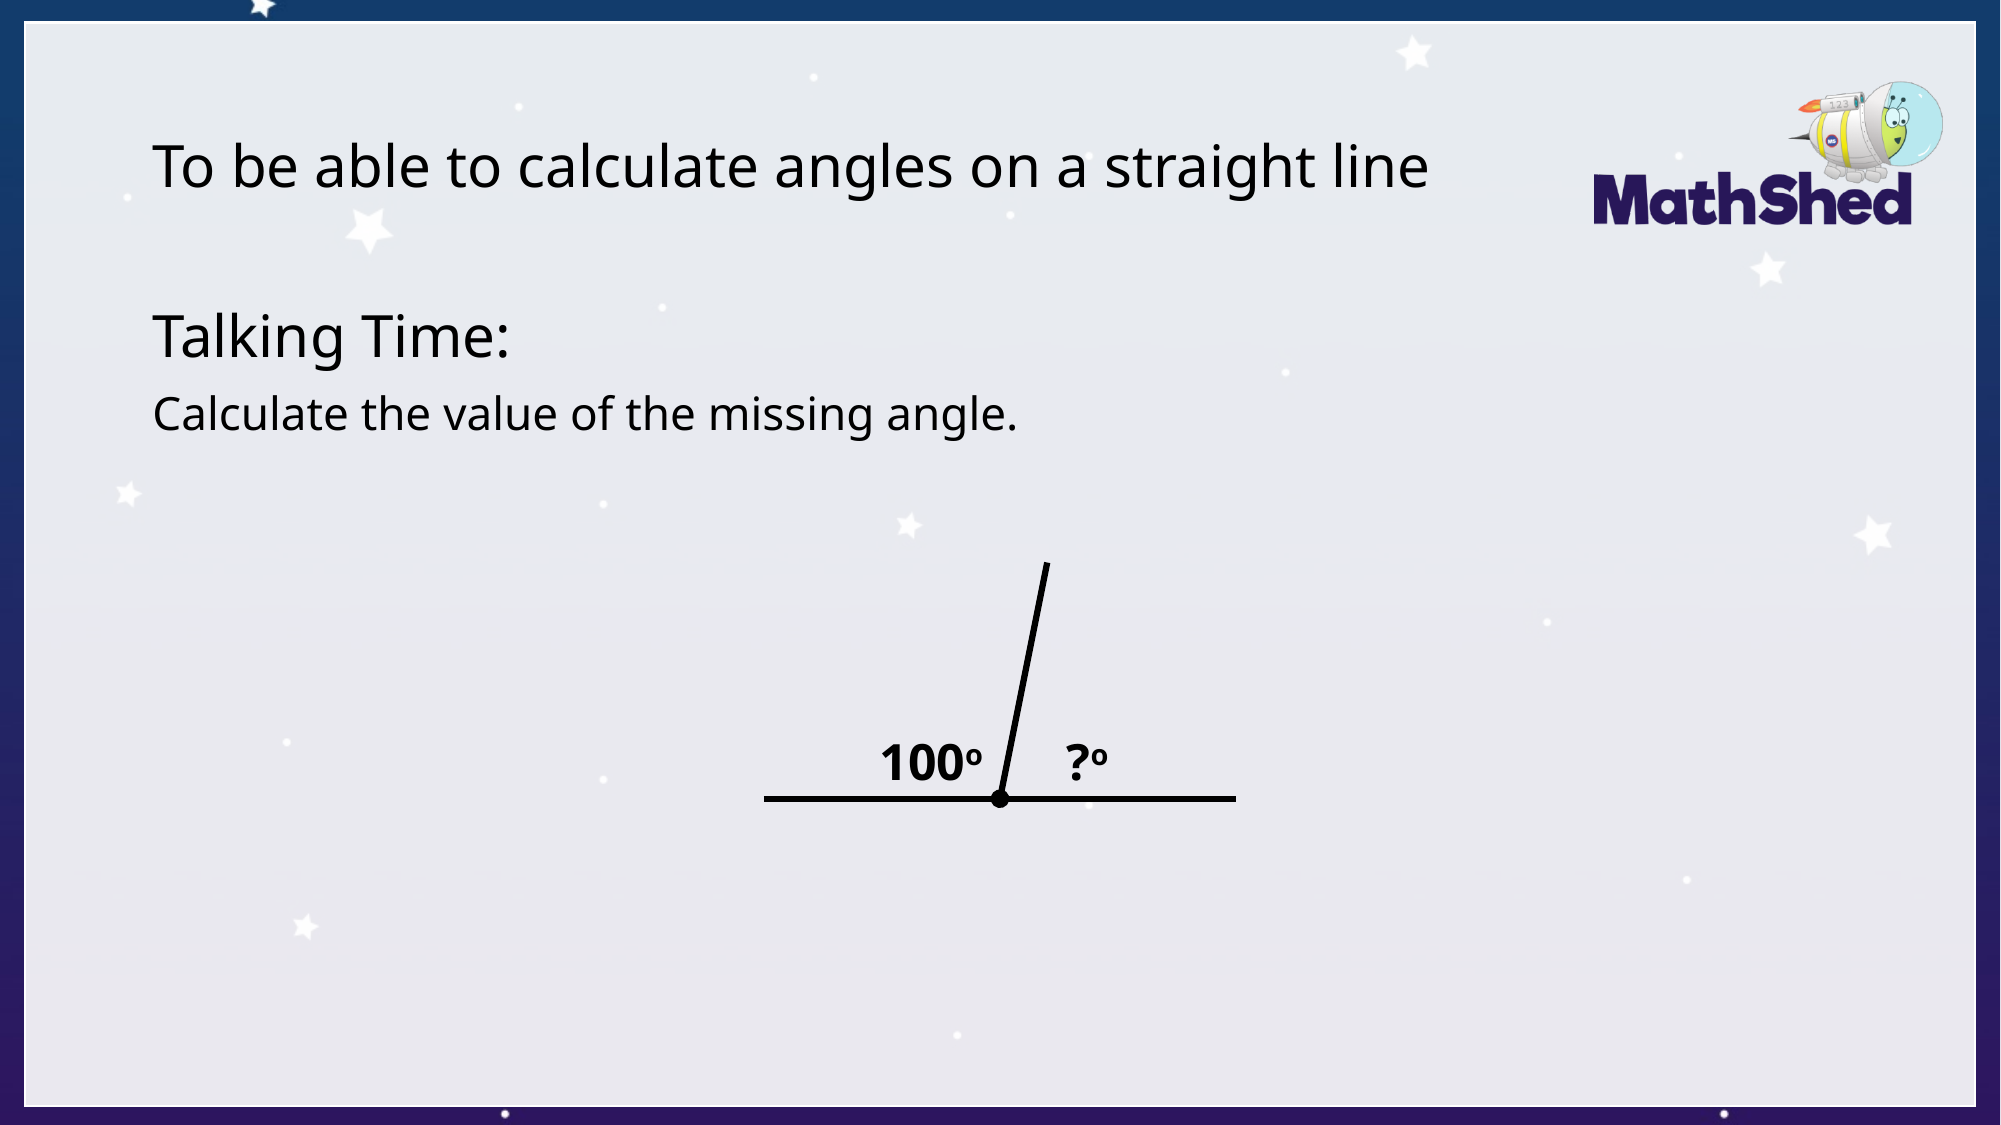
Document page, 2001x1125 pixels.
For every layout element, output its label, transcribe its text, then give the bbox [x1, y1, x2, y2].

text_box 100o [864, 722, 999, 798]
title To be able to calculate angles on a straight line [137, 59, 1578, 278]
text_box ?o [1052, 722, 1124, 798]
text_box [999, 562, 1048, 799]
picture [0, 0, 2001, 1125]
list Talking Time: Calculate the value of the missing angle. [137, 299, 1863, 1014]
